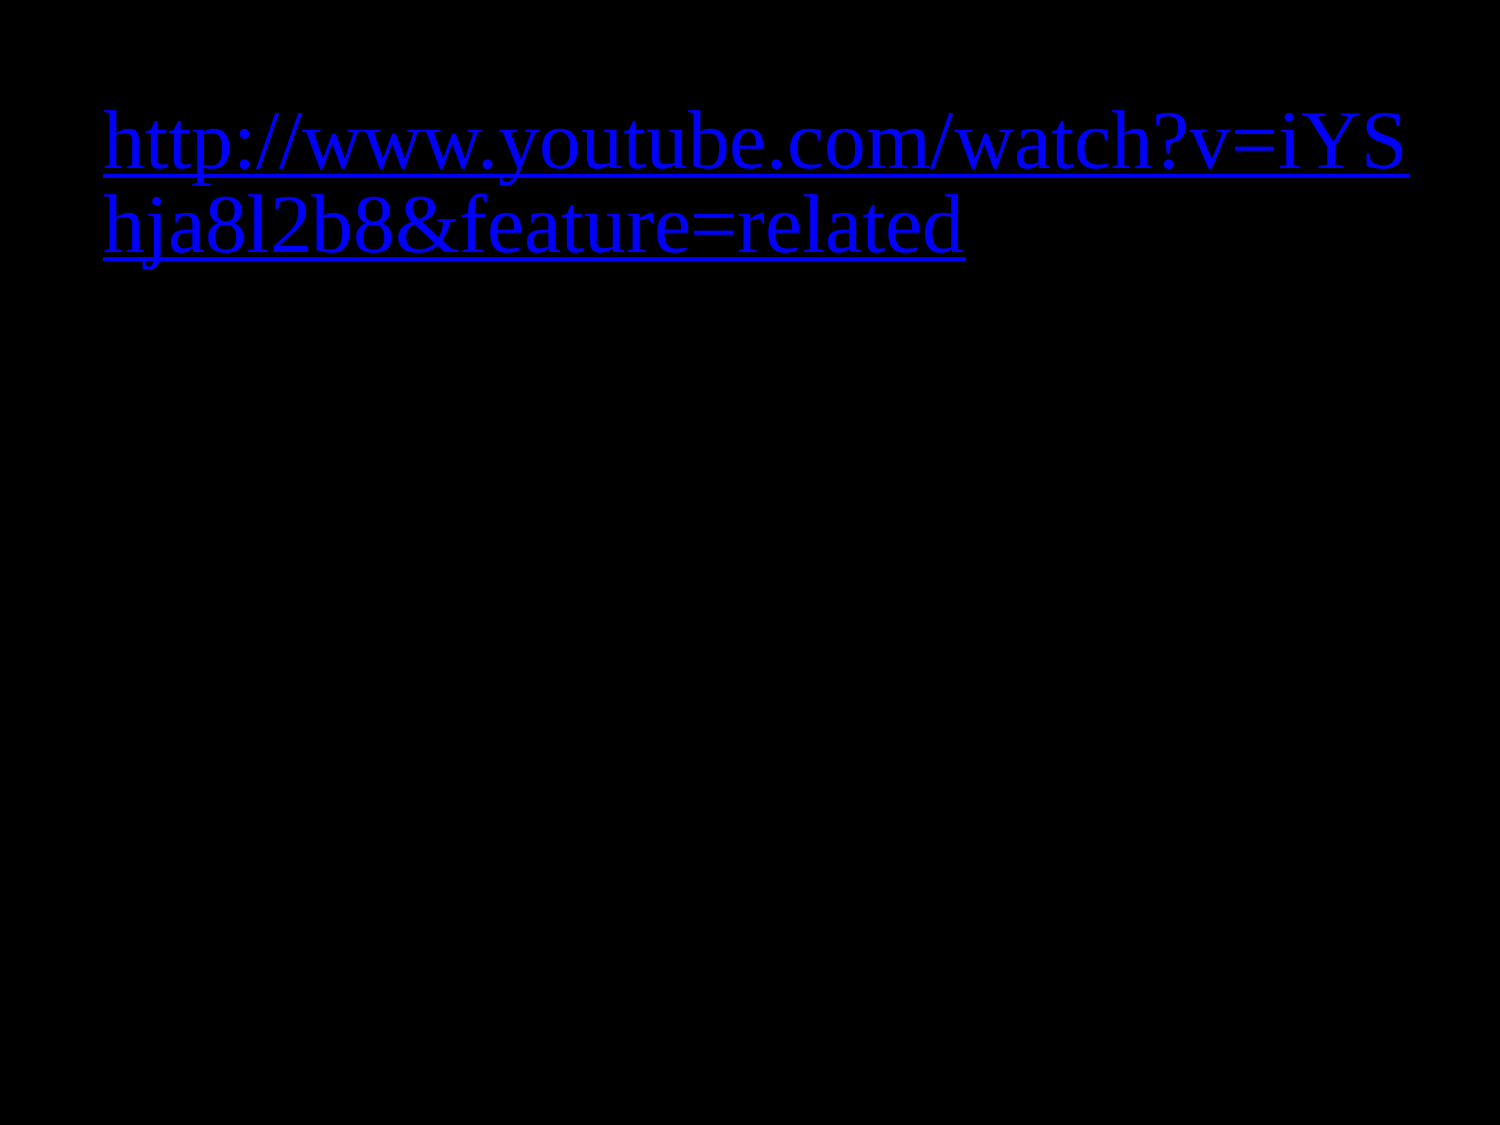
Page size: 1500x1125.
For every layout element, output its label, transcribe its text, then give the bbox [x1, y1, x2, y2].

text_box http://www.youtube.com/watch?v=iYShja8l2b8&feature=related [88, 78, 1436, 193]
